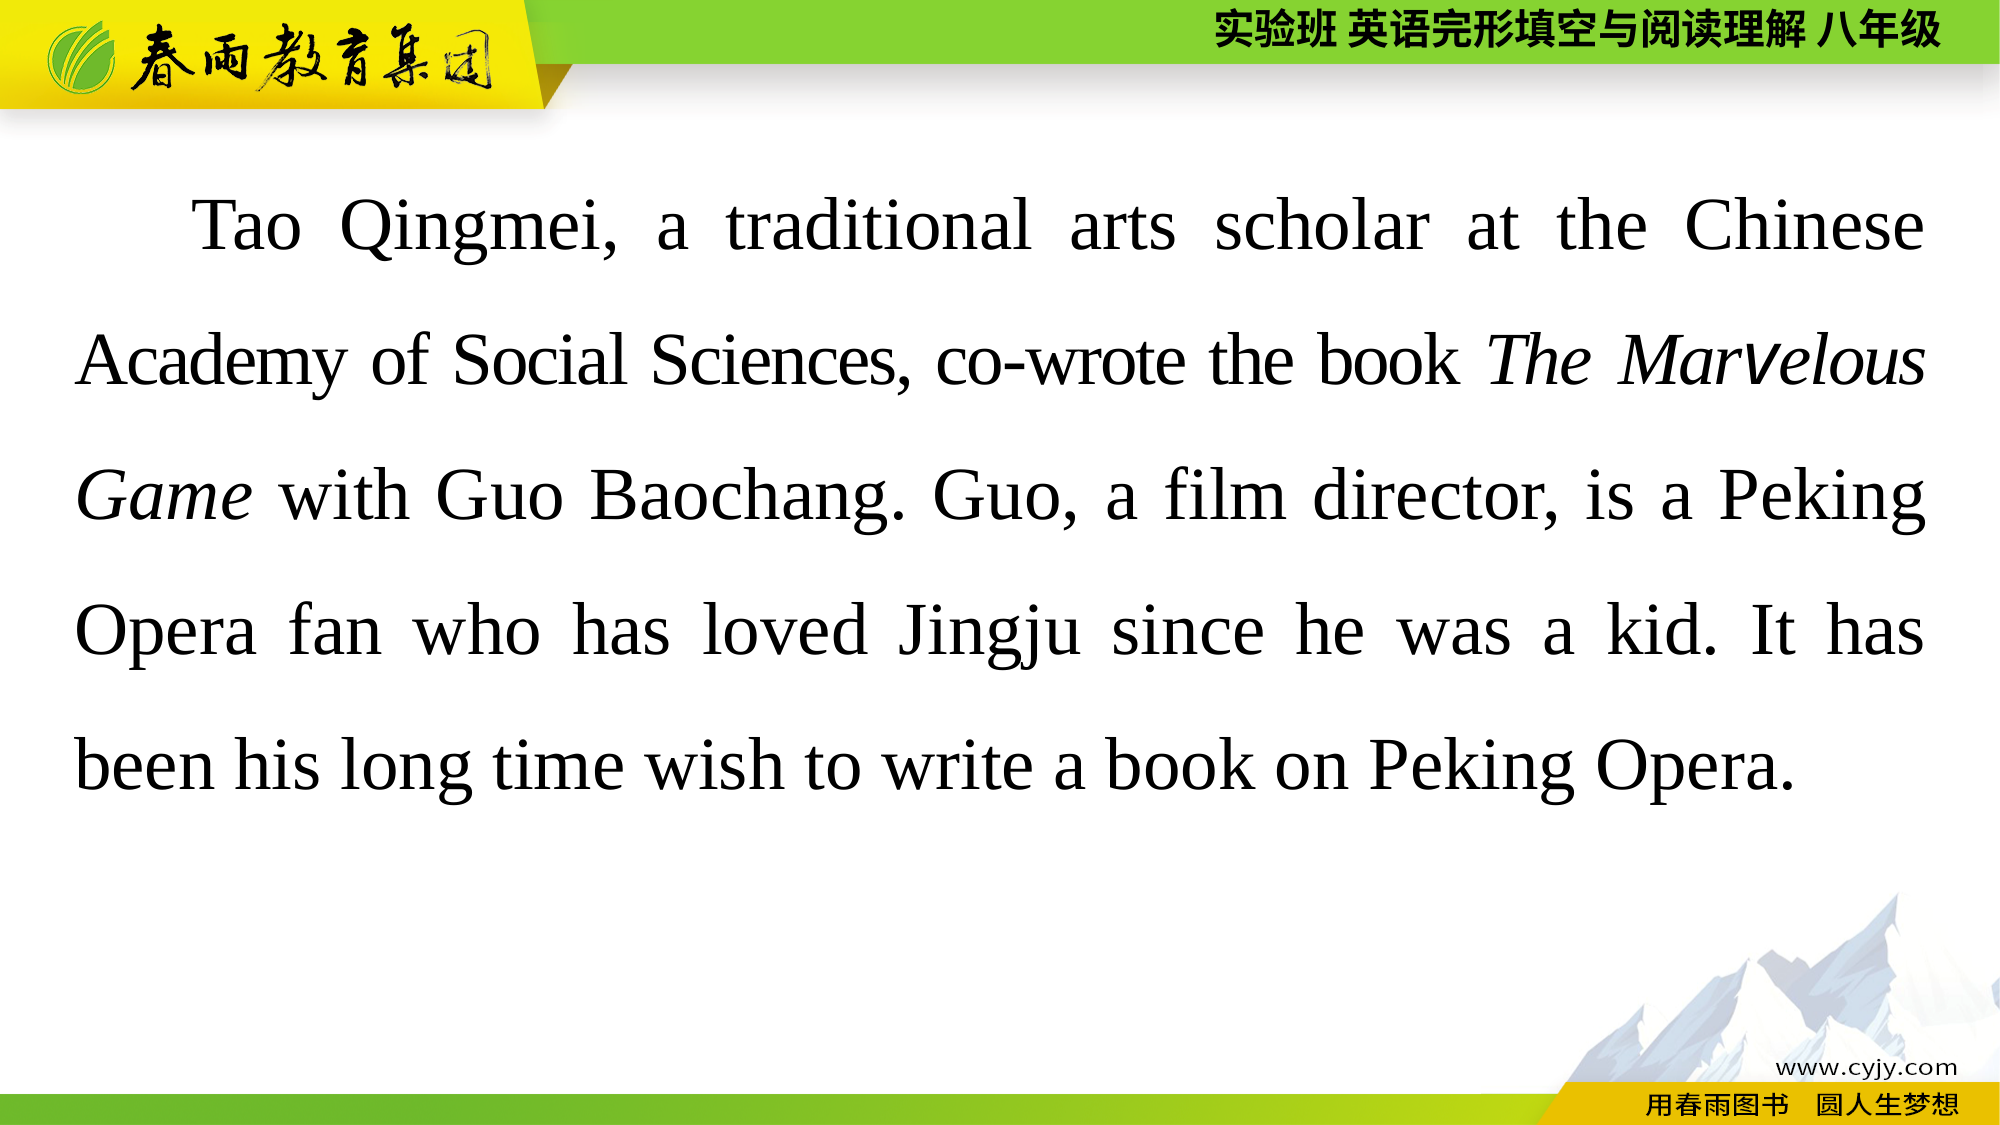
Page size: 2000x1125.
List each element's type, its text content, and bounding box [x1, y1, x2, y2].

list Tao Qingmei, a traditional arts scholar at the Chinese Academy of Social Sciences, co-wrote the book The Marvelous Game with Guo Baochang. Guo, a film director, is a Peking Opera fan who has loved Jingju since he was a kid. It has been his long time wish to write a book on Peking Opera. [59, 122, 1944, 803]
picture [0, 0, 2000, 1125]
